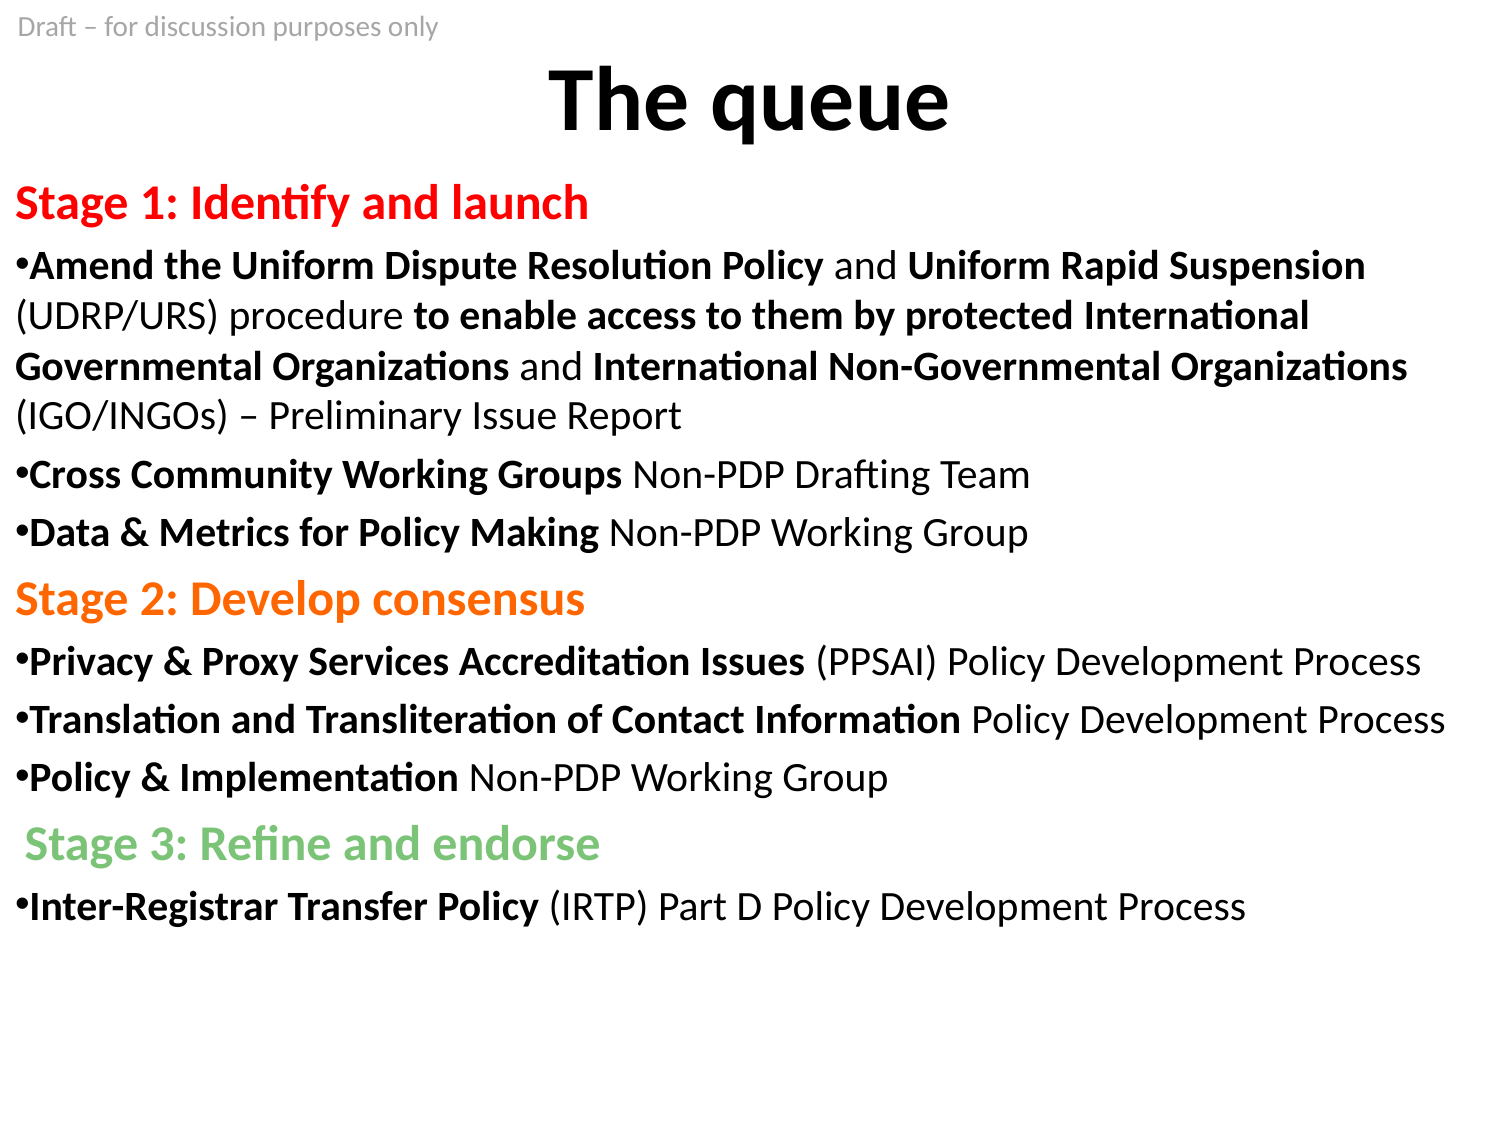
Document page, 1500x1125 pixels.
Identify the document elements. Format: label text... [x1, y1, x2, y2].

title The queue [74, 0, 1426, 162]
list Stage 1: Identify and launch Amend the Uniform Dispute Resolution Policy and Uniform Rapid Suspension (UDRP/URS) procedure to enable access to them by protected International Governmental Organizations and International Non-Governmental Organizations (IGO/INGOs) – Preliminary Issue Report Cross Community Working Groups Non-PDP Drafting Team Data & Metrics for Policy Making Non-PDP Working Group Stage 2: Develop consensus Privacy & Proxy Services Accreditation Issues (PPSAI) Policy Development Process Translation and Transliteration of Contact Information Policy Development Process Policy & Implementation Non-PDP Working Group Stage 3: Refine and endorse Inter-Registrar Transfer Policy (IRTP) Part D Policy Development Process [0, 162, 1500, 925]
